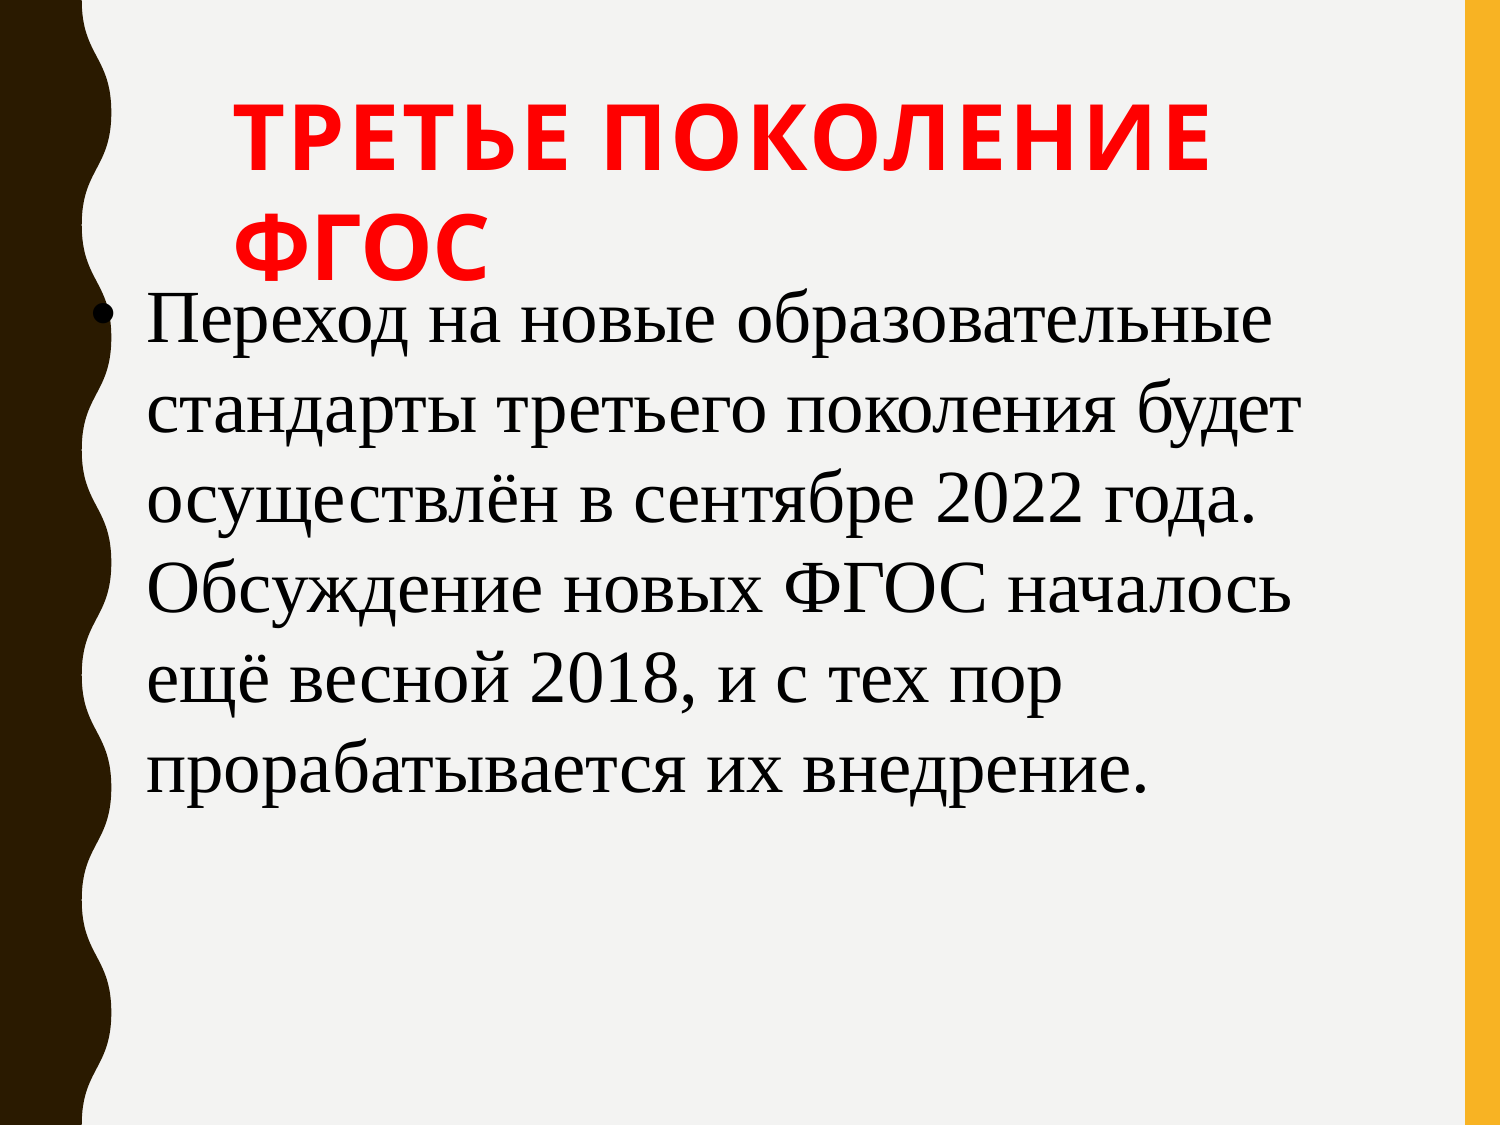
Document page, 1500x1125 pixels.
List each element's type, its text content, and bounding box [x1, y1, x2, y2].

title Третье поколение ФГОС [230, 76, 1271, 265]
text_box Переход на новые образовательные стандарты третьего поколения будет осуществлён в сентябре 2022 года. Обсуждение новых ФГОС началось ещё весной 2018, и с тех пор прорабатывается их внедрение. [87, 265, 1313, 808]
